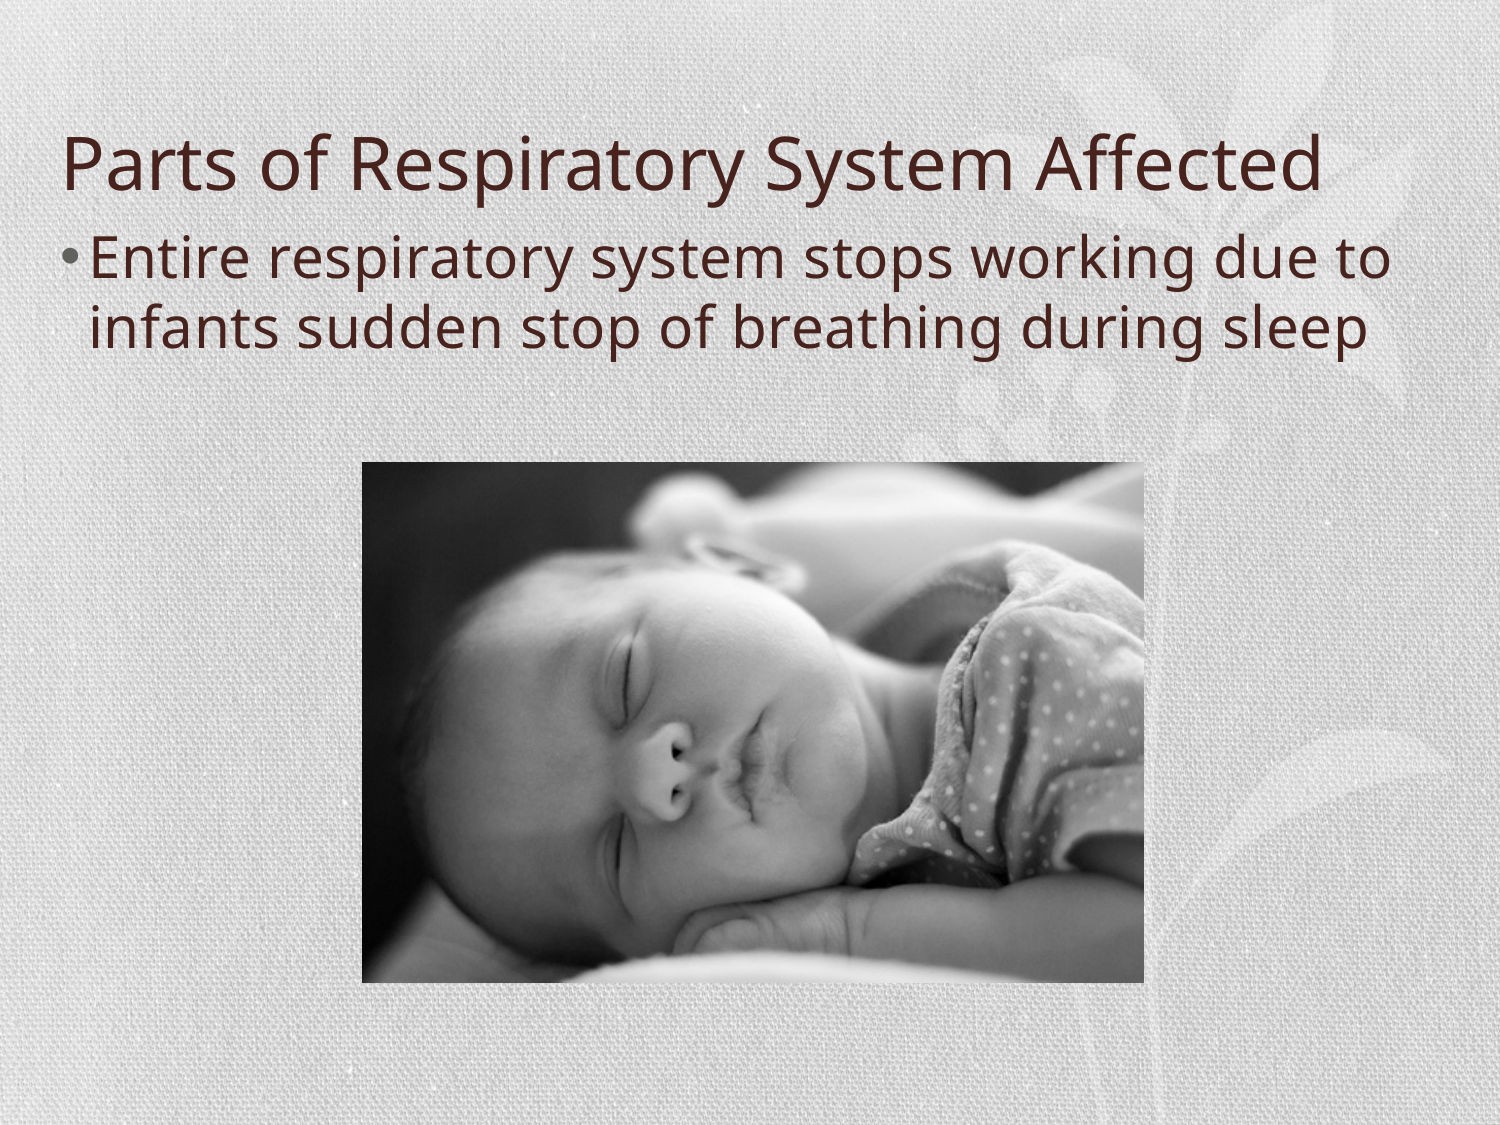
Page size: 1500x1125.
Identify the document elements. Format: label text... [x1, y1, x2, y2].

picture [362, 462, 1144, 984]
list Entire respiratory system stops working due to infants sudden stop of breathing during sleep [45, 213, 1455, 1023]
title Parts of Respiratory System Affected [45, 37, 1455, 213]
